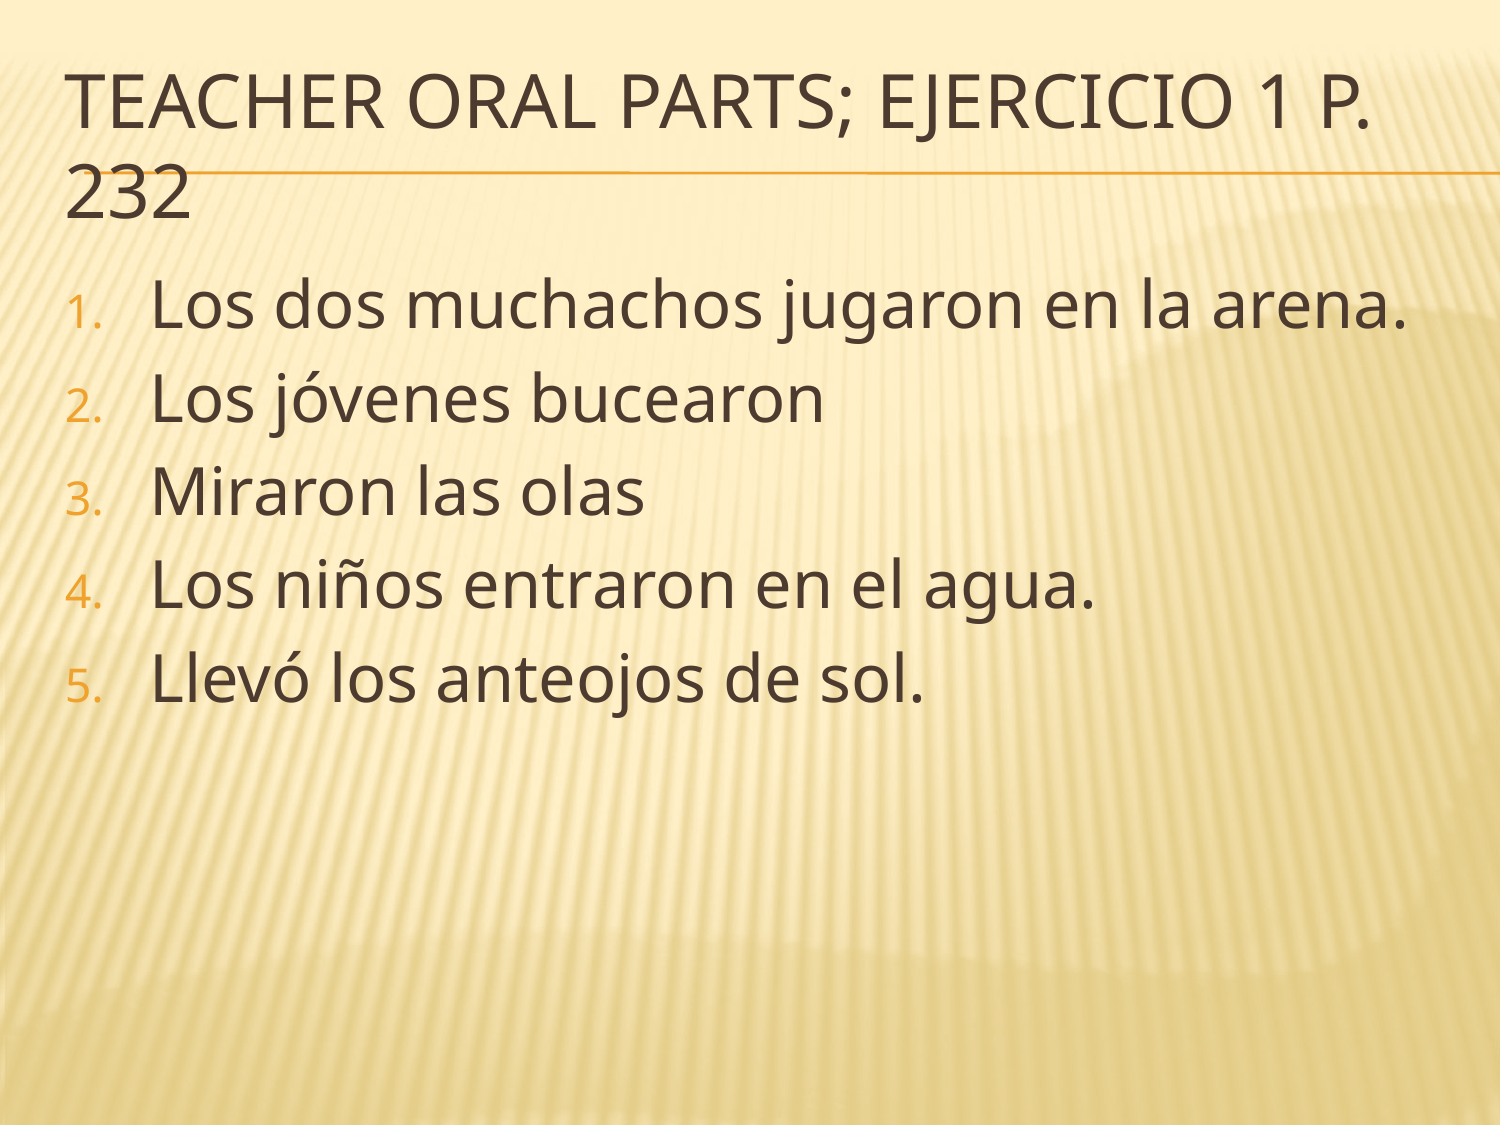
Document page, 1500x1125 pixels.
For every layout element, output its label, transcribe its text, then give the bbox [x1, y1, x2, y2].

title Teacher oral Parts; Ejercicio 1 p. 232 [50, 75, 1475, 213]
list Los dos muchachos jugaron en la arena. Los jóvenes bucearon Miraron las olas Los niños entraron en el agua. Llevó los anteojos de sol. [50, 254, 1475, 998]
